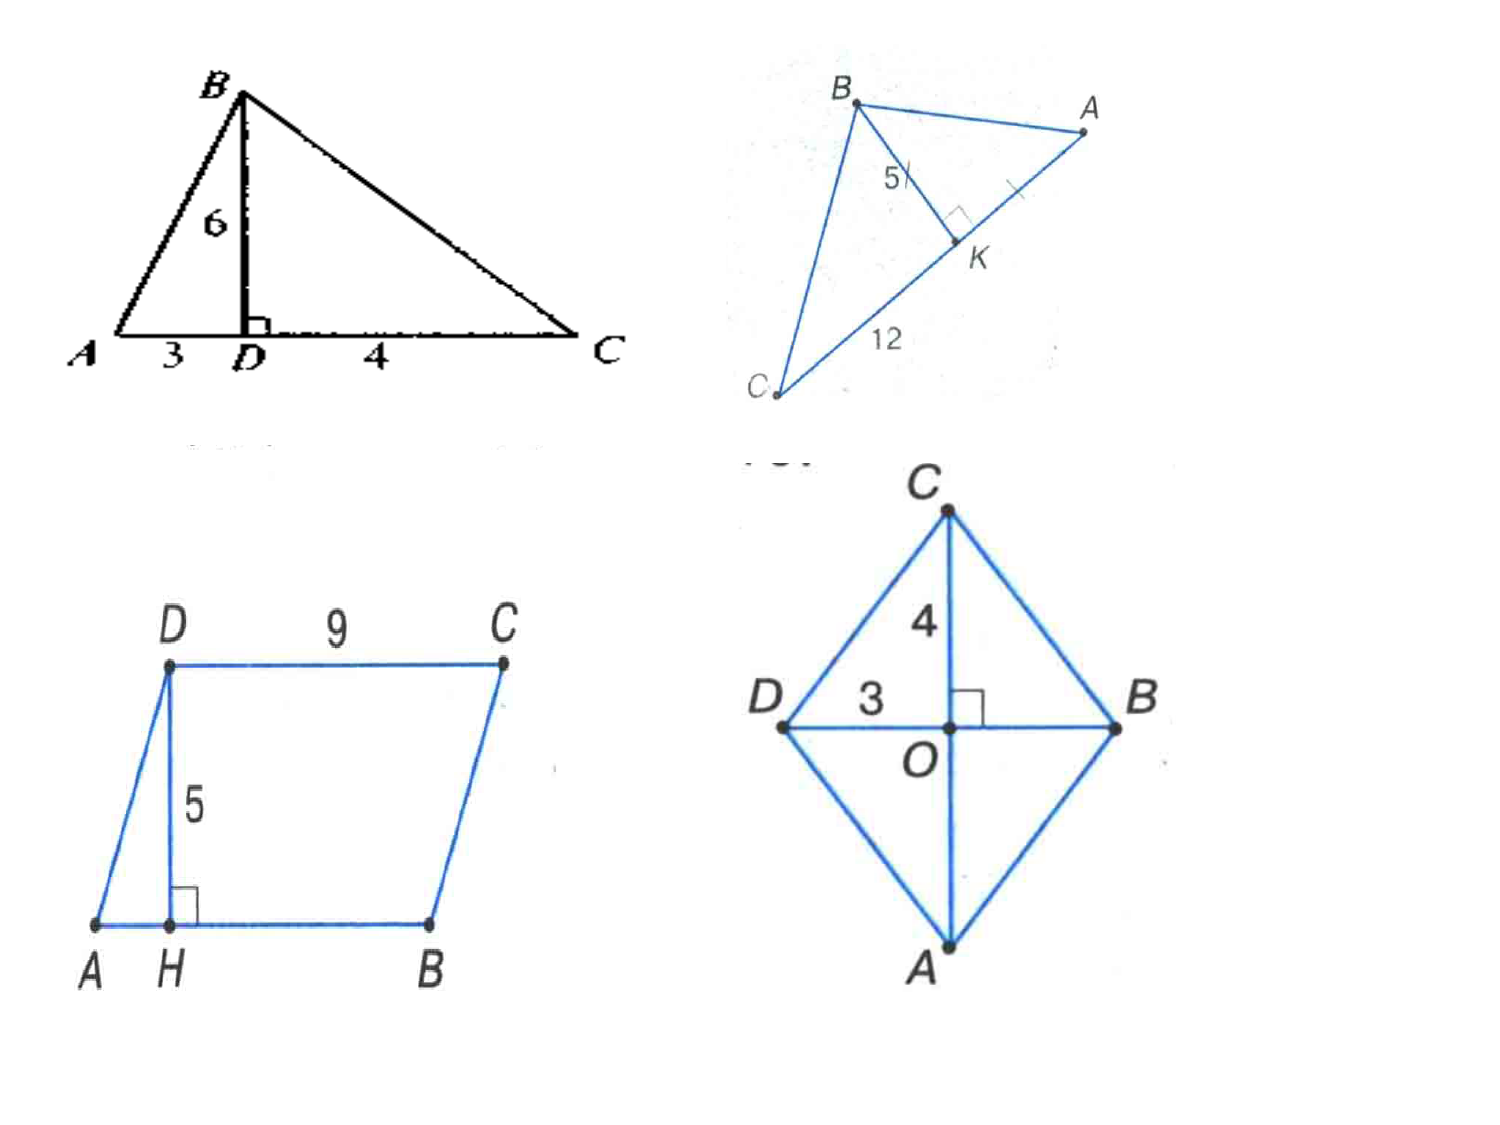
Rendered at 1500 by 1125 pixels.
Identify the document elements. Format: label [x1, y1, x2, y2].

picture [40, 442, 557, 1012]
picture [737, 462, 1176, 992]
picture [726, 43, 1117, 414]
picture [41, 54, 656, 401]
